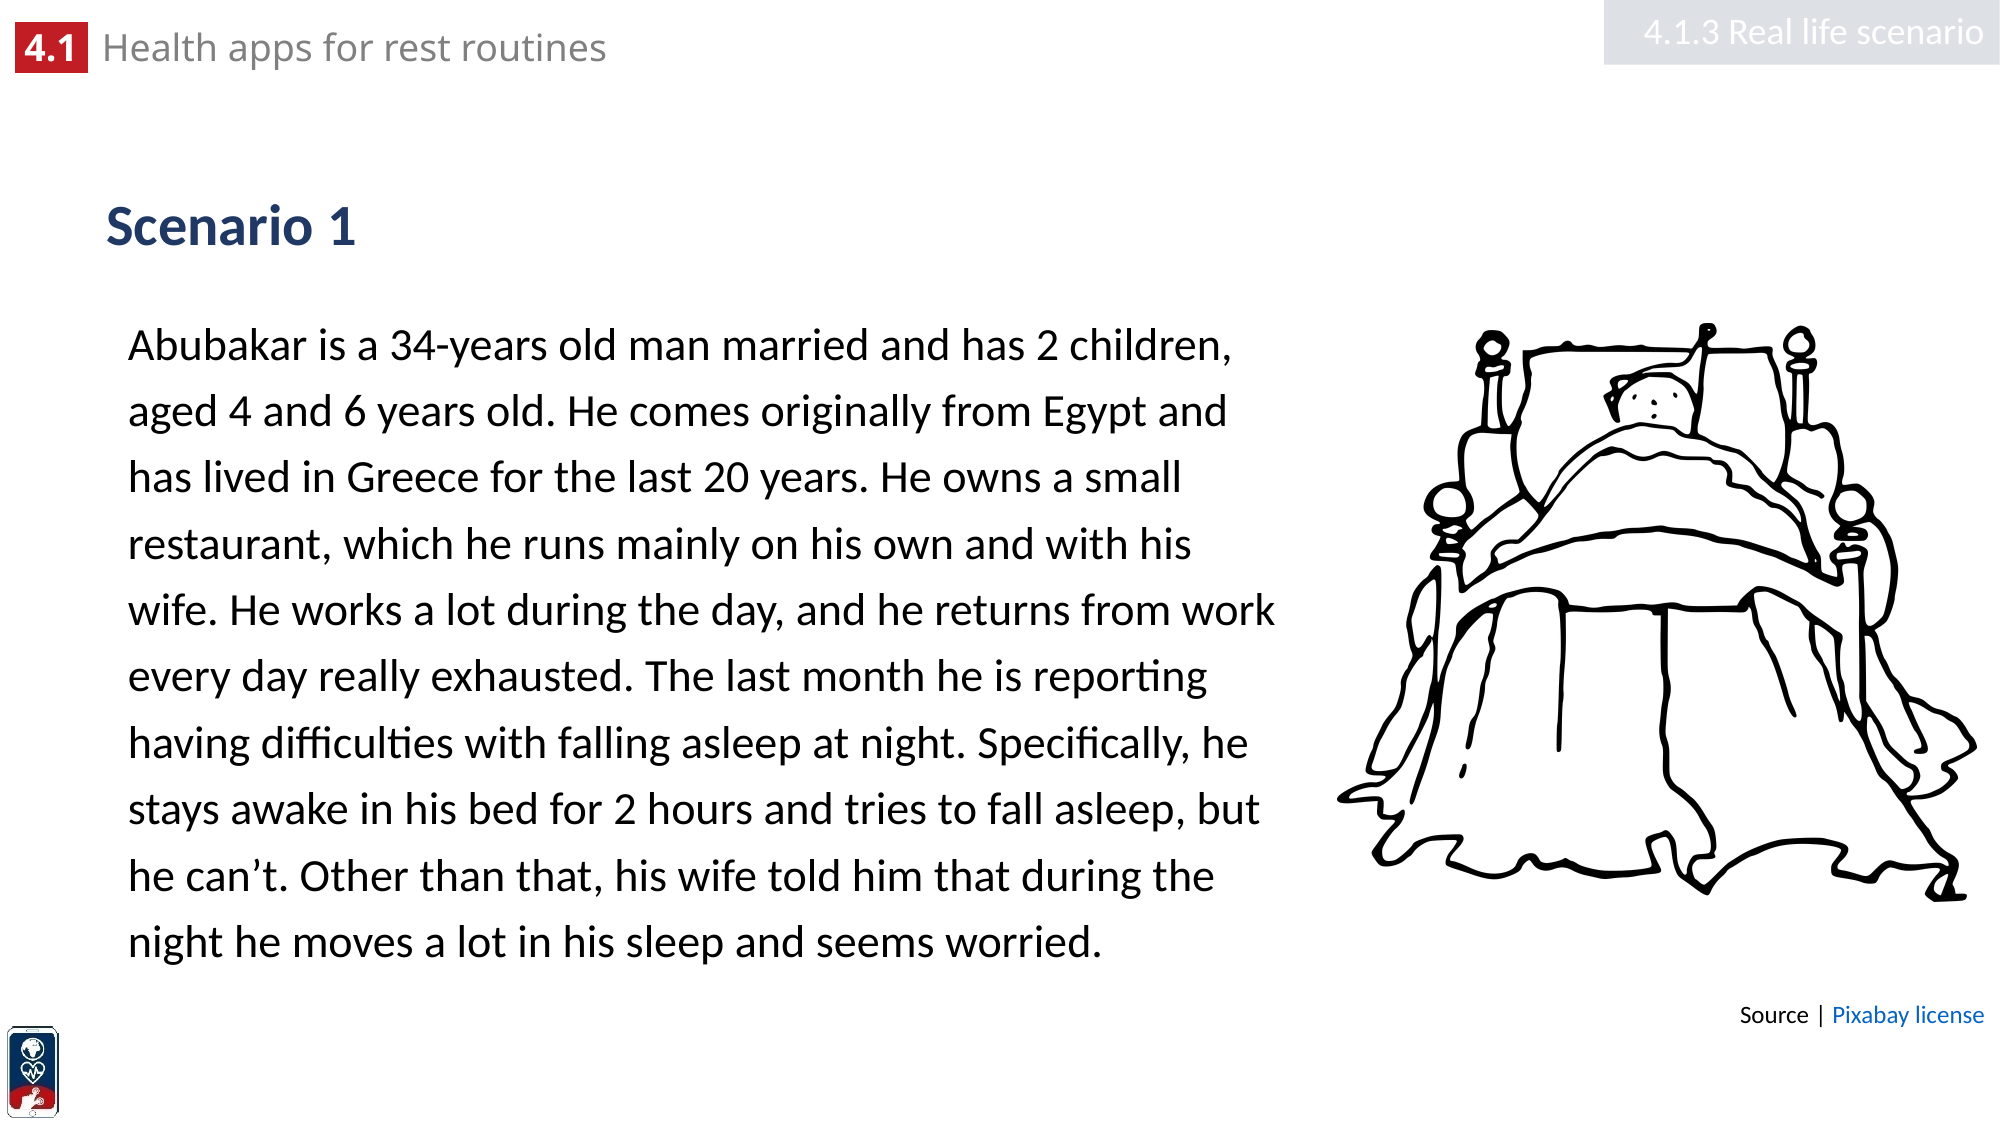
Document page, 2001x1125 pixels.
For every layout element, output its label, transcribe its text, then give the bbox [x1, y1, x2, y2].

title Scenario 1 [91, 177, 1961, 276]
picture [7, 1026, 59, 1118]
list Abubakar is a 34-years old man married and has 2 children, aged 4 and 6 years old. He comes originally from Egypt and has lived in Greece for the last 20 years. He owns a small restaurant, which he runs mainly on his own and with his wife. He works a lot during the day, and he returns from work every day really exhausted. The last month he is reporting having difficulties with falling asleep at night. Specifically, he stays awake in his bed for 2 hours and tries to fall asleep, but he can’t. Other than that, his wife told him that during the night he moves a lot in his sleep and seems worried. [112, 295, 1293, 1037]
text_box Source | Pixabay license [1604, 991, 2000, 1036]
text_box 4.1.3 Real life scenario [1604, 0, 2000, 65]
picture [1337, 323, 1977, 902]
